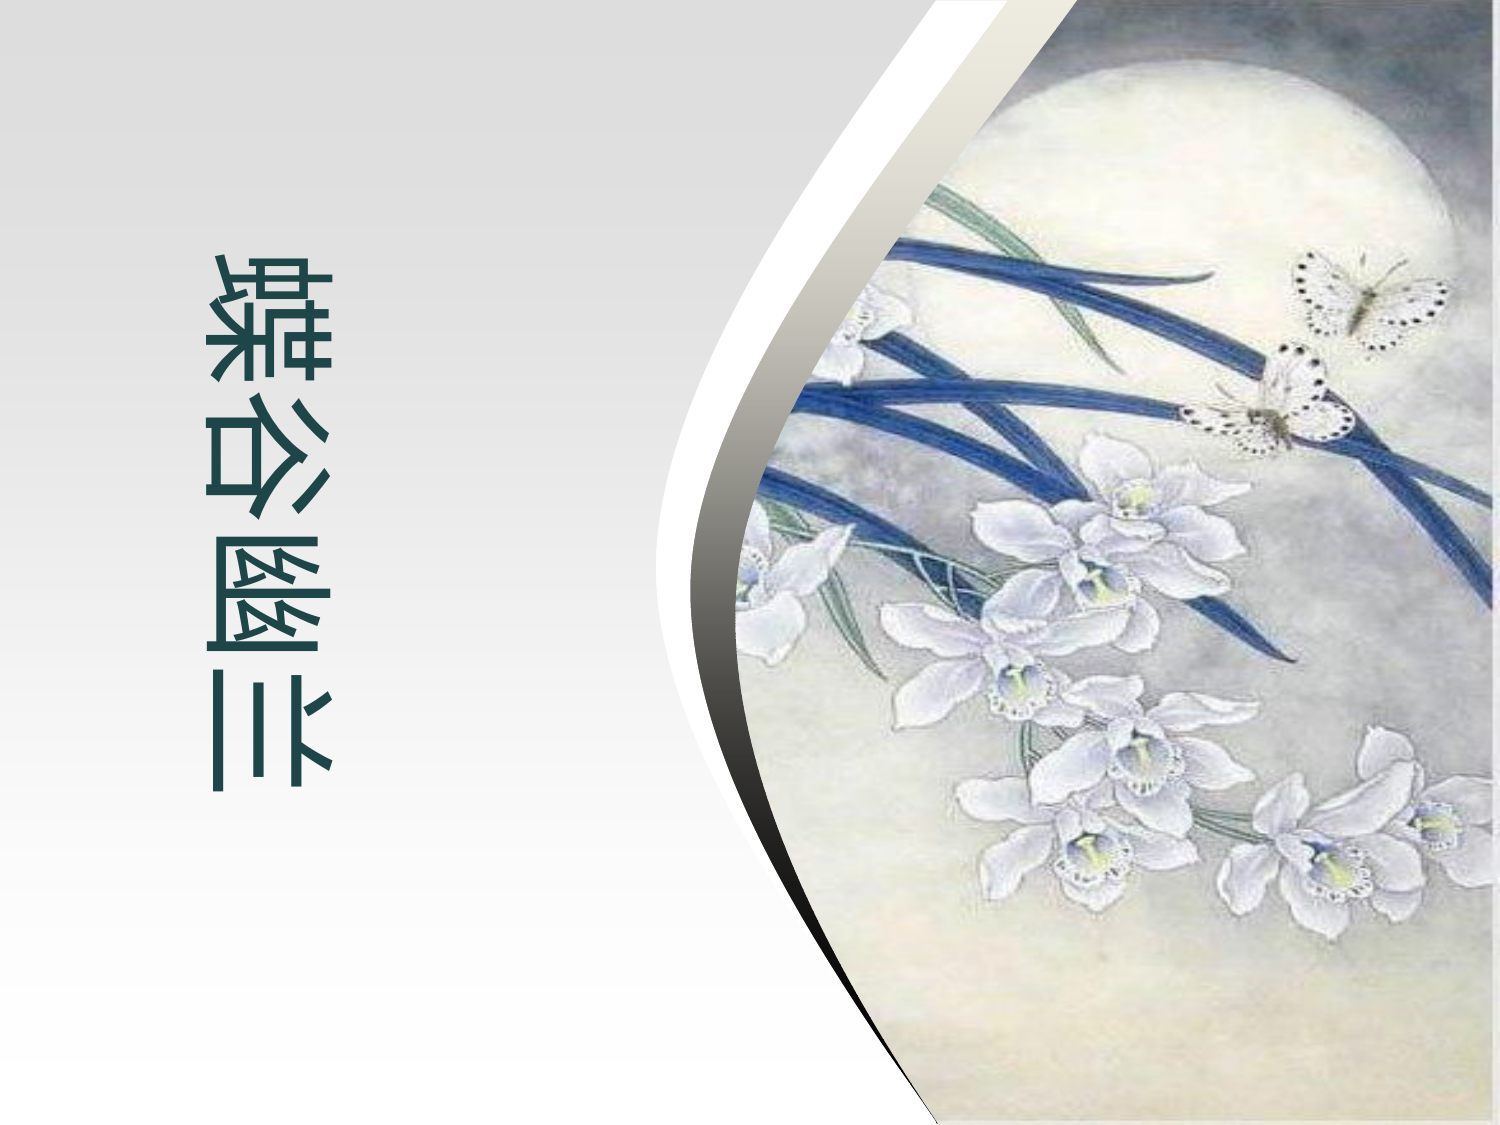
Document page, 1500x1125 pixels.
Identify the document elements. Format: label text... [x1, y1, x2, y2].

text_box 蝶谷幽兰 [165, 74, 363, 975]
picture [736, 0, 1500, 1125]
